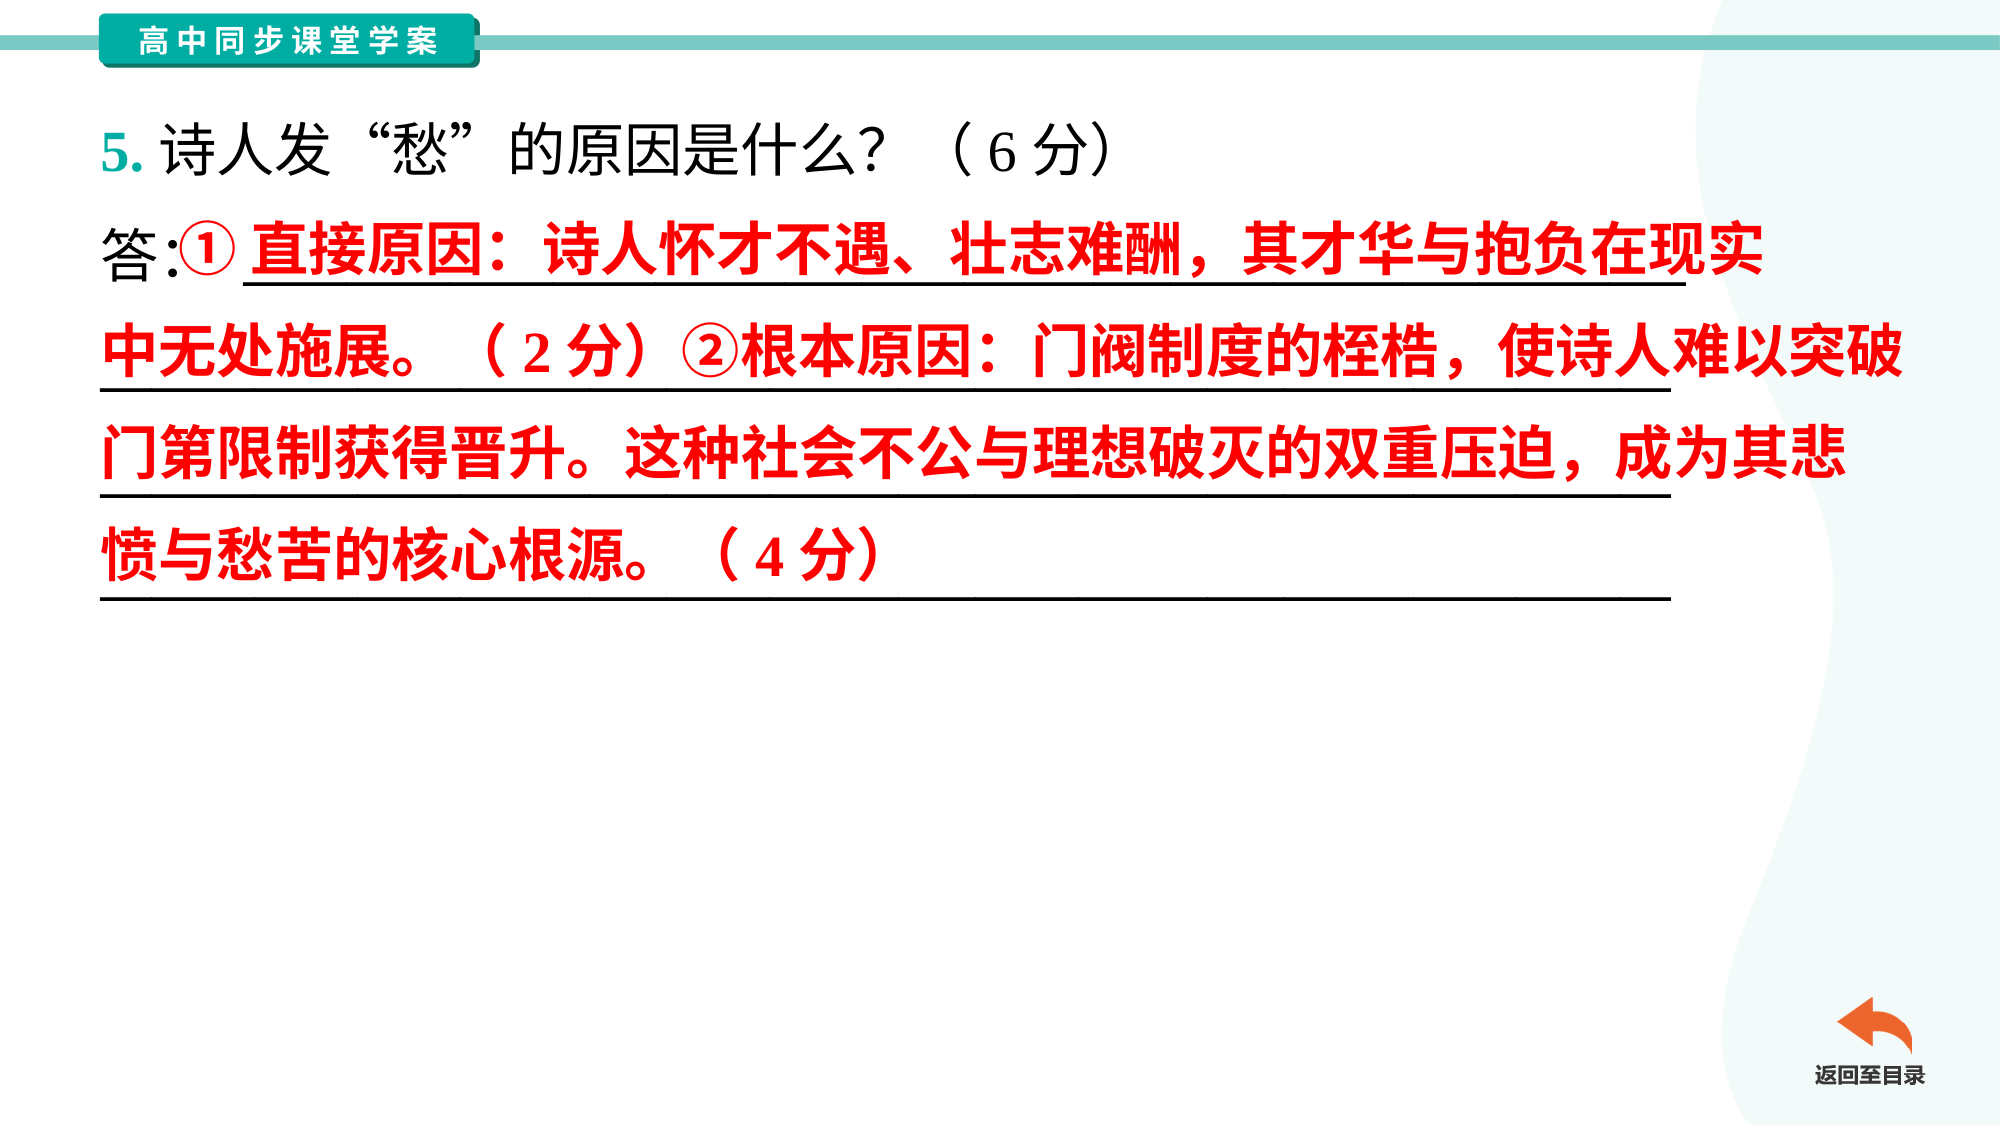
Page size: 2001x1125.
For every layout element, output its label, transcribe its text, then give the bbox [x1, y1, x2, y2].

picture [0, 0, 2000, 1125]
text_box 5.诗人发“愁”的原因是什么？（6分） 答： ________________________________________________________ _____________________________________________________________ _____________________________________________________________ _____________________________________________________________ [100, 577, 1899, 589]
text_box ①直接原因：诗人怀才不遇、壮志难酬，其才华与抱负在现实 中无处施展。（2分）②根本原因：门阀制度的桎梏，使诗人难以突破 门第限制获得晋升。这种社会不公与理想破灭的双重压迫，成为其悲 愤与愁苦的核心根源。（4分） [100, 179, 1899, 577]
text_box 5.诗人发“愁”的原因是什么？（6分） 答： ________________________________________________________ _____________________________________________________________ _____________________________________________________________ _____________________________________________________________ [100, 76, 1899, 179]
